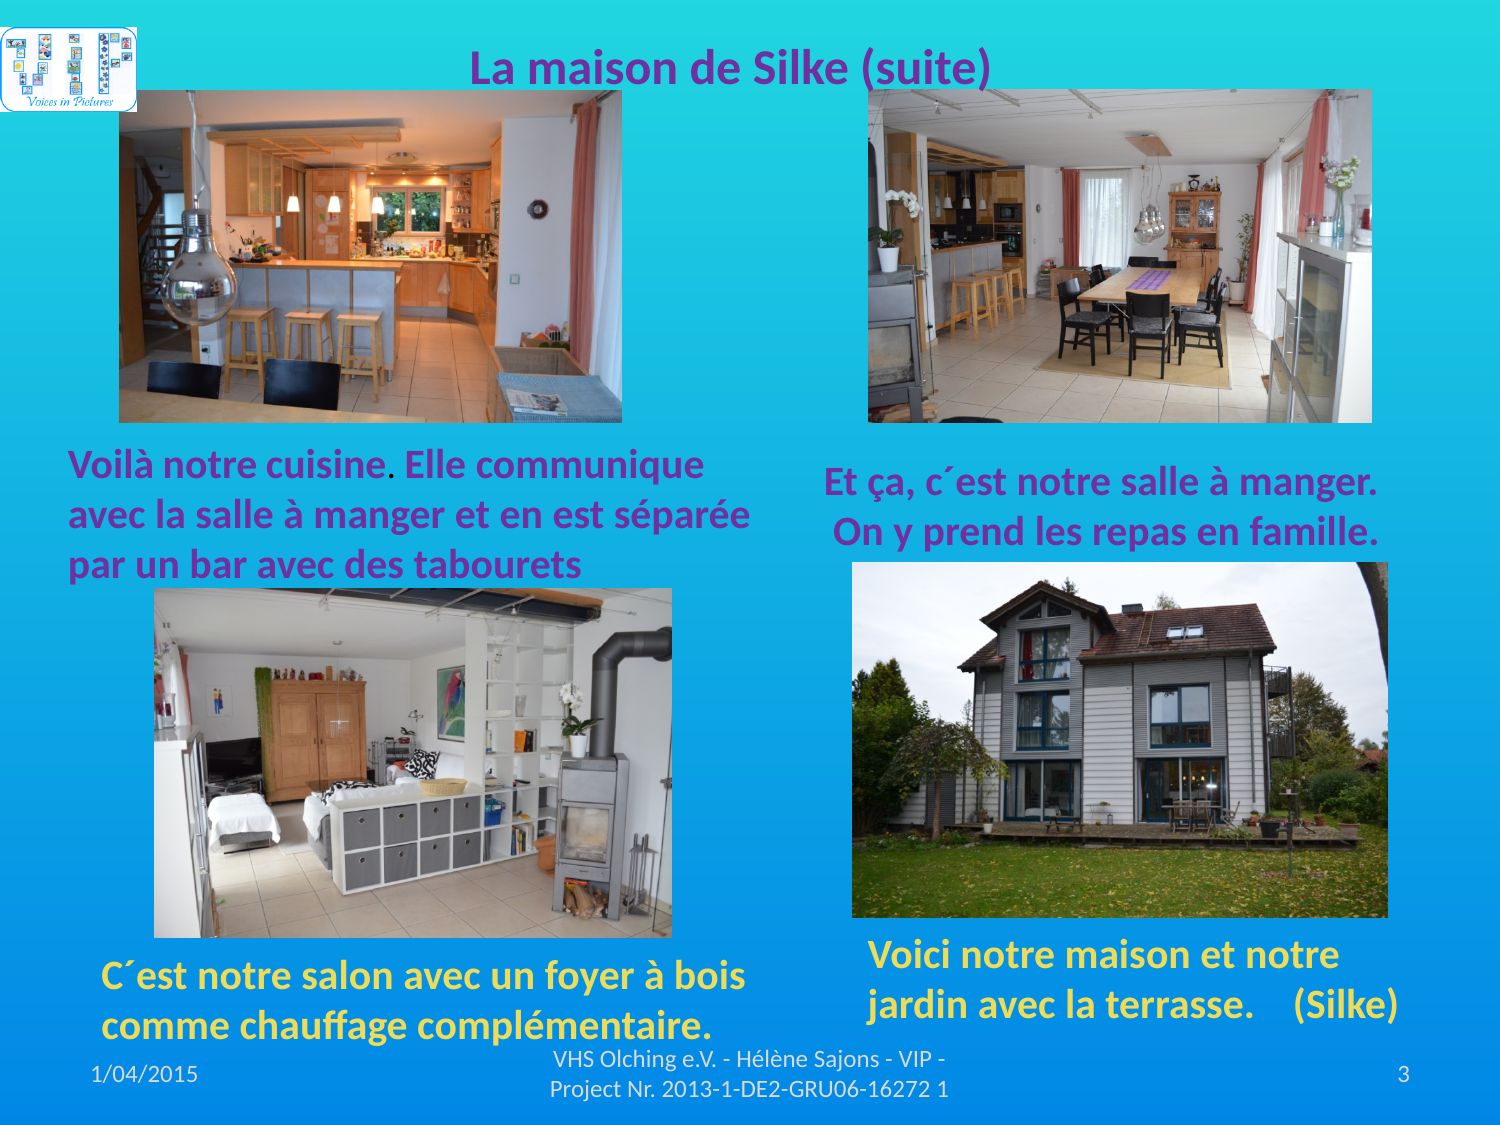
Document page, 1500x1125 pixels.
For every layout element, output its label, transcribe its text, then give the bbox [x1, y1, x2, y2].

footer VHS Olching e.V. - Hélène Sajons - VIP - Project Nr. 2013-1-DE2-GRU06-16272 1 [512, 1042, 988, 1103]
picture [154, 589, 675, 938]
text_box C´est notre salon avec un foyer à bois comme chauffage complémentaire. [86, 940, 771, 1056]
picture [852, 563, 1388, 918]
text_box La maison de Silke (suite) [454, 26, 1008, 102]
text_box Voilà notre cuisine. Elle communique avec la salle à manger et en est séparée par un bar avec des tabourets [53, 429, 774, 595]
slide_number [75, 1042, 425, 1103]
slide_number 3 [1074, 1042, 1425, 1103]
picture [867, 89, 1372, 424]
text_box Voici notre maison et notre jardin avec la terrasse. (Silke) [852, 919, 1416, 1035]
text_box Et ça, c´est notre salle à manger. On y prend les repas en famille. [809, 446, 1416, 562]
picture [0, 26, 623, 424]
picture [847, 891, 851, 902]
